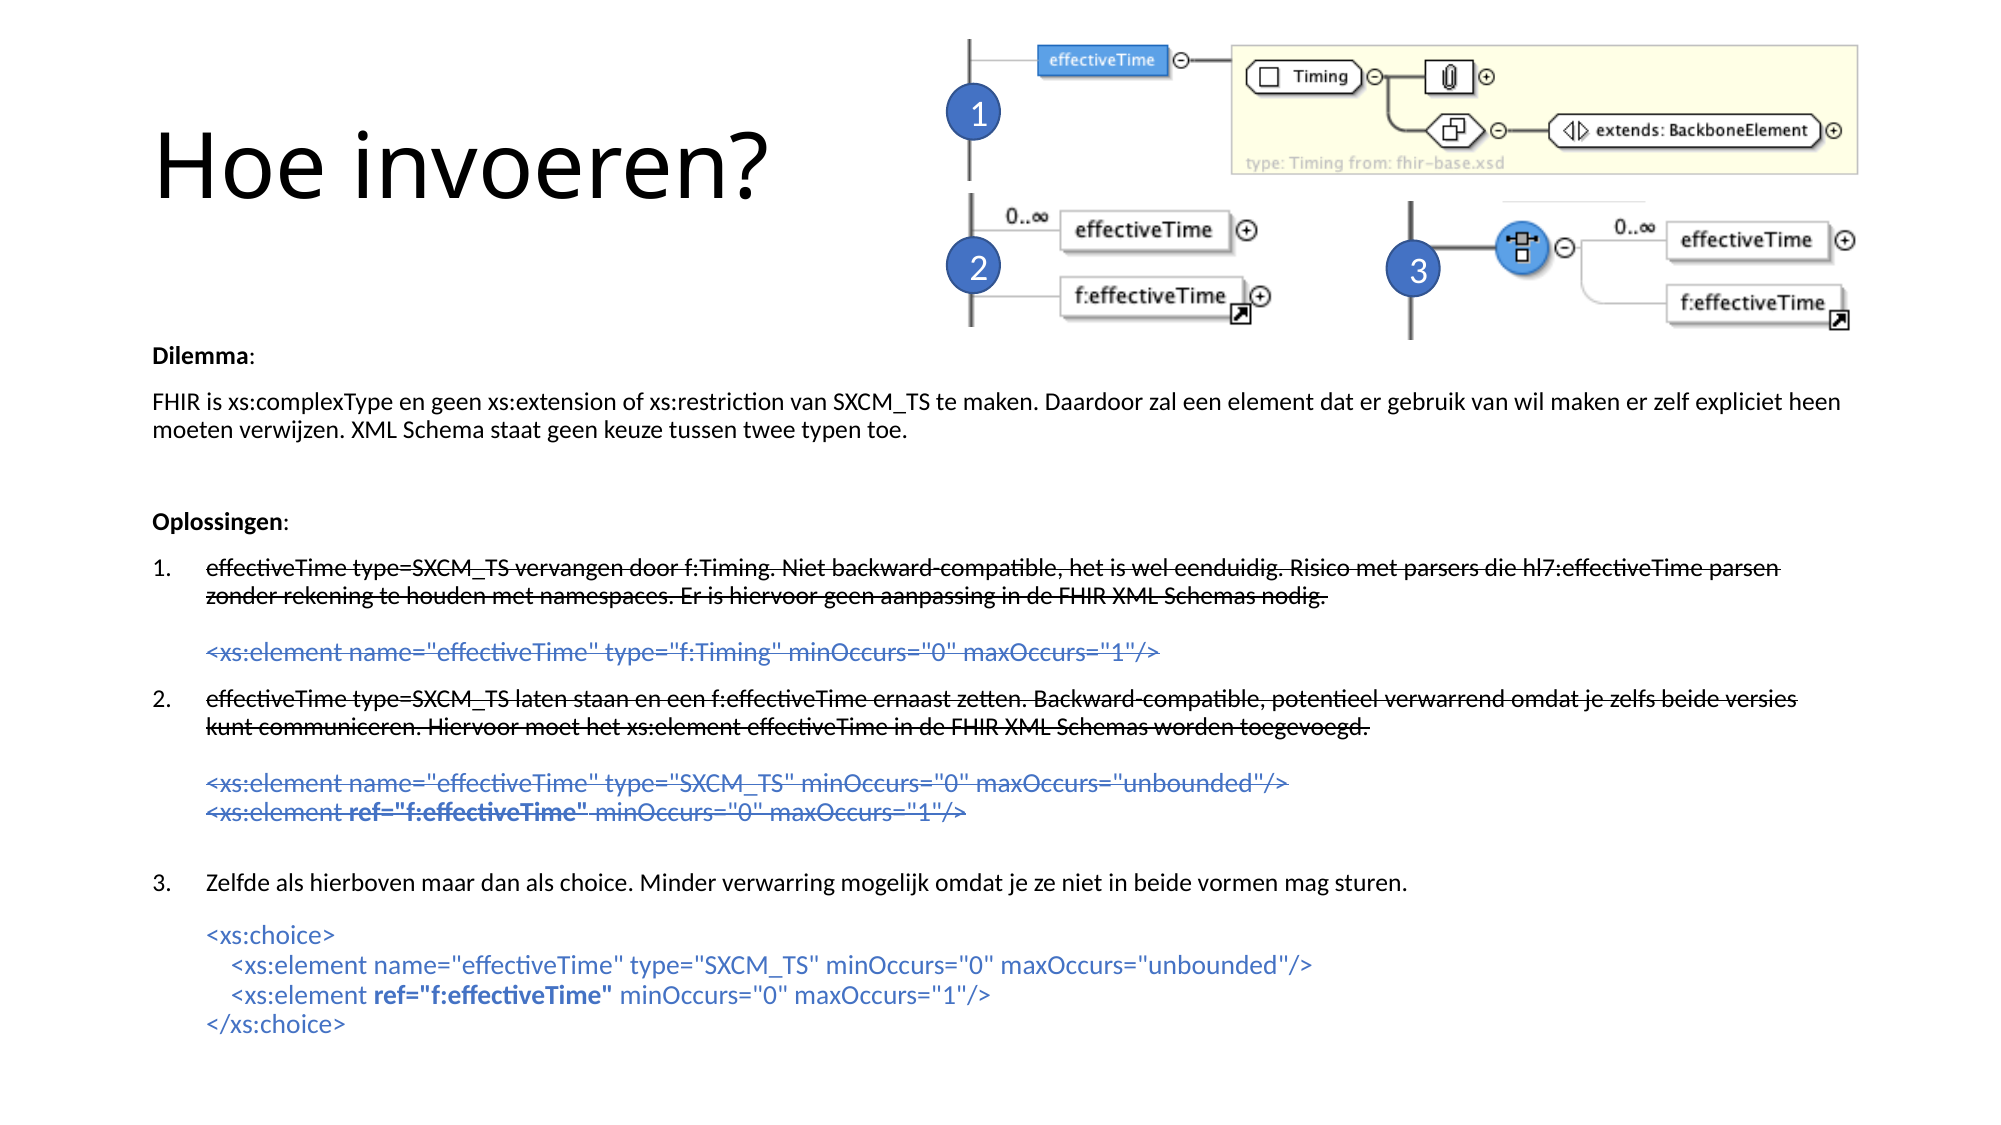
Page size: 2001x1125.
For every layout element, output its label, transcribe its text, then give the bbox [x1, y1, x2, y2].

list Dilemma: FHIR is xs:complexType en geen xs:extension of xs:restriction van SXCM_TS te maken. Daardoor zal een element dat er gebruik van wil maken er zelf expliciet heen moeten verwijzen. XML Schema staat geen keuze tussen twee typen toe. Oplossingen: effectiveTime type=SXCM_TS vervangen door f:Timing. Niet backward-compatible, het is wel eenduidig. Risico met parsers die hl7:effectiveTime parsen zonder rekening te houden met namespaces. Er is hiervoor geen aanpassing in de FHIR XML Schemas nodig. <xs:element name="effectiveTime" type="f:Timing" minOccurs="0" maxOccurs="1"/> effectiveTime type=SXCM_TS laten staan en een f:effectiveTime ernaast zetten. Backward-compatible, potentieel verwarrend omdat je zelfs beide versies kunt communiceren. Hiervoor moet het xs:element effectiveTime in de FHIR XML Schemas worden toegevoegd. <xs:element name="effectiveTime" type="SXCM_TS" minOccurs="0" maxOccurs="unbounded"/> <xs:element ref="f:effectiveTime" minOccurs="0" maxOccurs="1"/> Zelfde als hierboven maar dan als choice. Minder verwarring mogelijk omdat je ze niet in beide vormen mag sturen. <xs:choice> <xs:element name="effectiveTime" type="SXCM_TS" minOccurs="0" maxOccurs="unbounded"/> <xs:element ref="f:effectiveTime" minOccurs="0" maxOccurs="1"/> </xs:choice> [137, 335, 1863, 1049]
text_box 2 [945, 238, 963, 292]
text_box 3 [1385, 242, 1401, 295]
picture [963, 39, 1863, 181]
text_box 1 [945, 84, 963, 139]
picture [1401, 201, 1863, 341]
title Hoe invoeren? [137, 59, 1863, 278]
picture [963, 193, 1281, 327]
